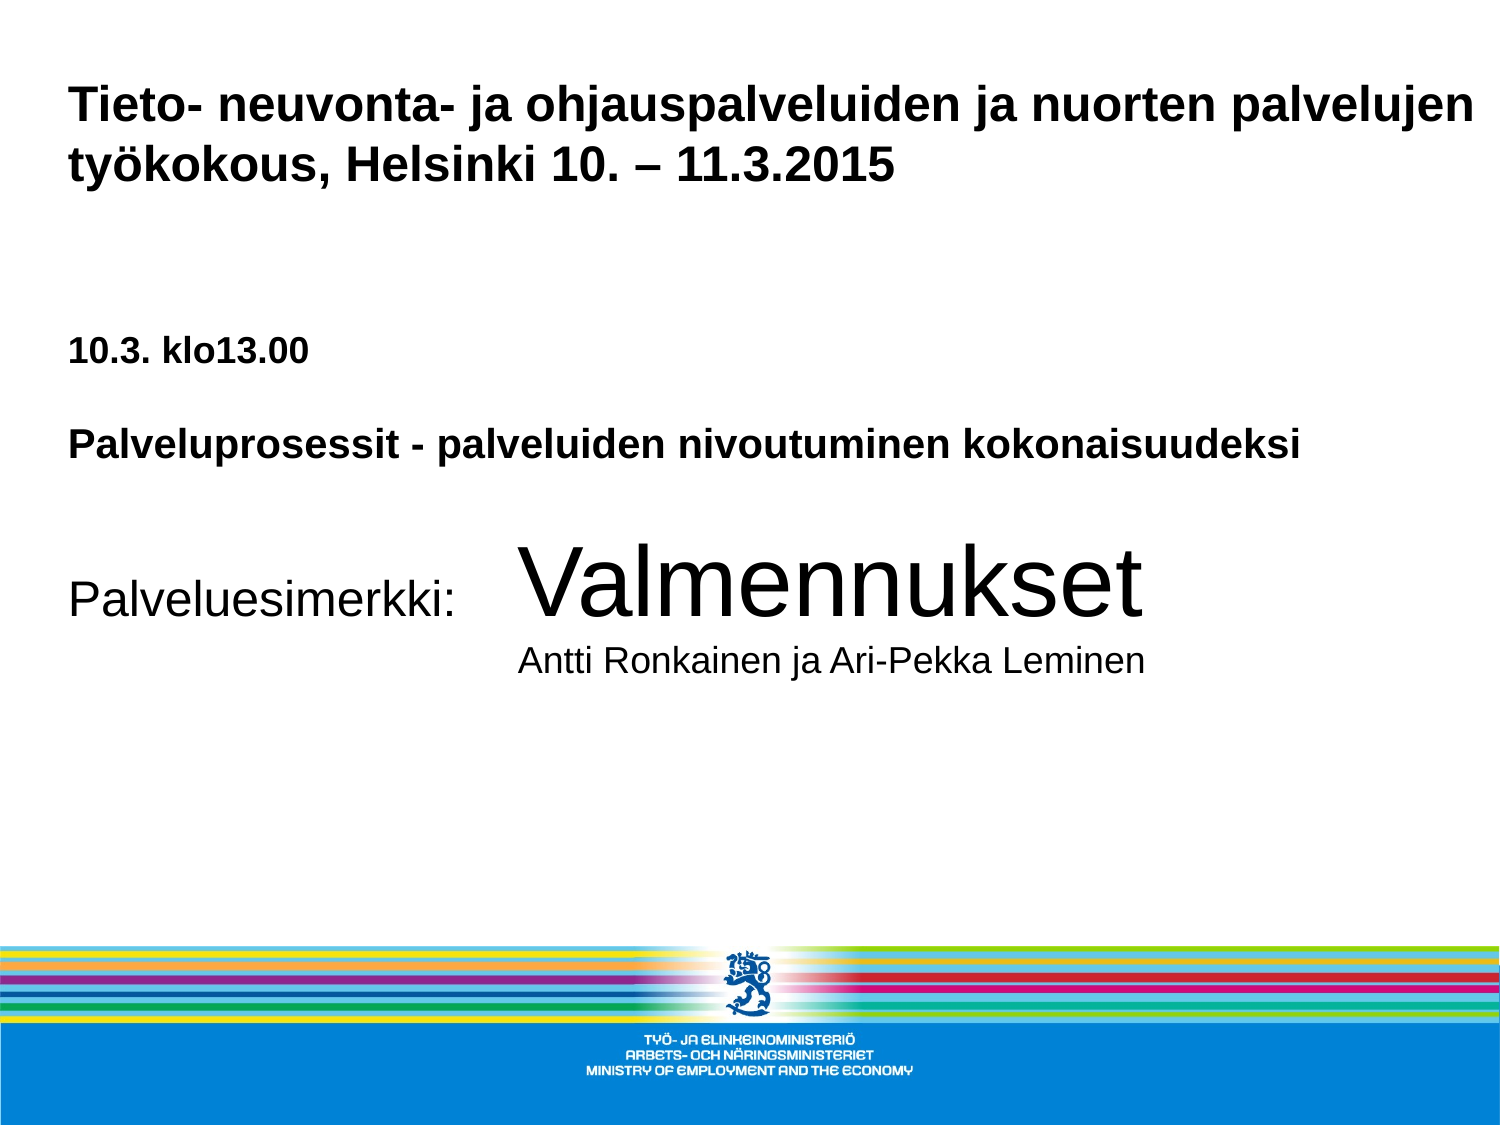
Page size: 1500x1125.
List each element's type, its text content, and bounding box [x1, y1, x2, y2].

text_box Tieto- neuvonta- ja ohjauspalveluiden ja nuorten palvelujen työkokous, Helsinki 10. – 11.3.2015 10.3. klo13.00 Palveluprosessit - palveluiden nivoutuminen kokonaisuudeksi Palveluesimerkki: Valmennukset Antti Ronkainen ja Ari-Pekka Leminen [53, 19, 1500, 734]
picture [0, 946, 1500, 1125]
